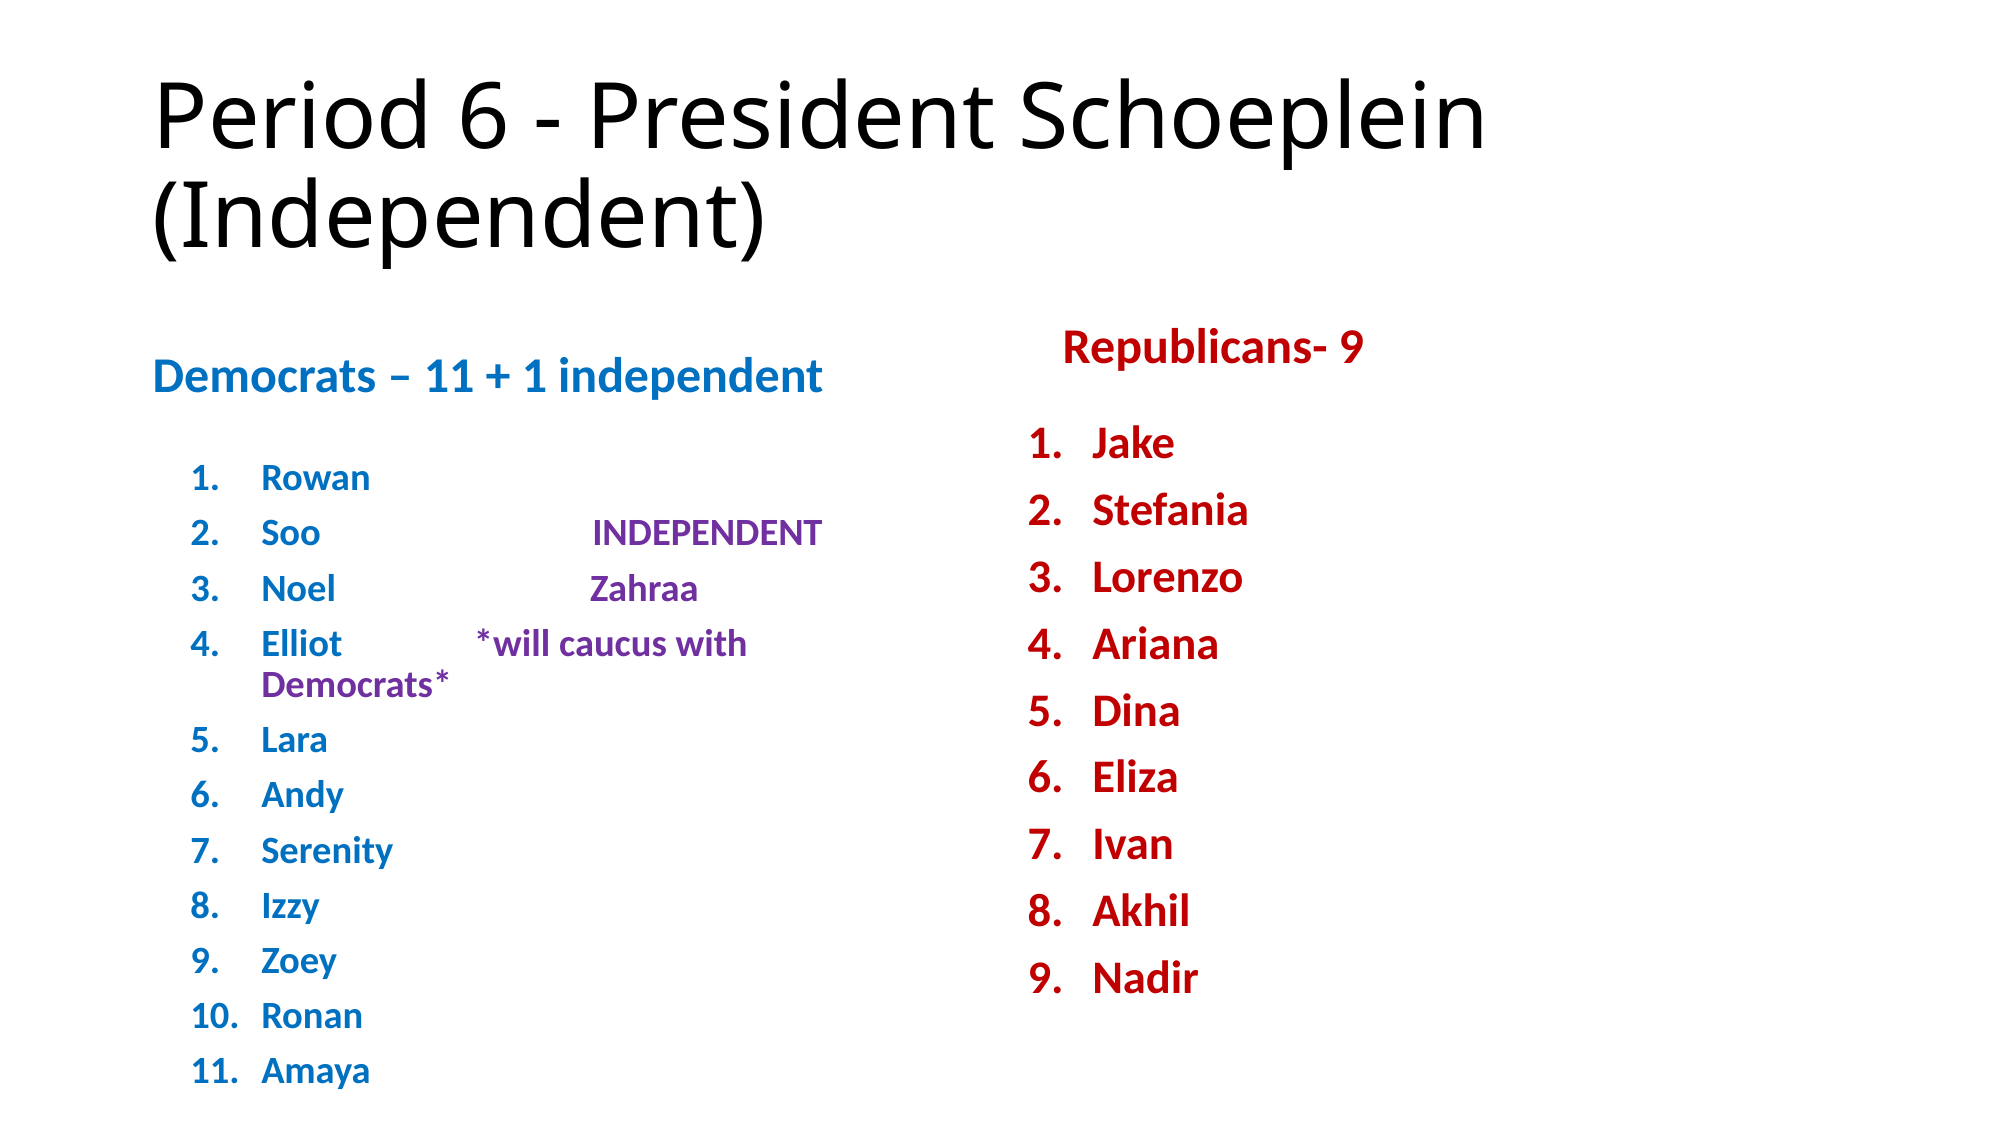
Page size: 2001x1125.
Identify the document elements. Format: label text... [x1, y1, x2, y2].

list Republicans- 9 [1047, 278, 1828, 383]
list Democrats – 11 + 1 independent [137, 278, 984, 411]
list Jake Stefania Lorenzo Ariana Dina Eliza Ivan Akhil Nadir [1012, 410, 1863, 1016]
title Period 6 - President Schoeplein (Independent) [137, 59, 1863, 278]
list Rowan Soo INDEPENDENT Noel Zahraa Elliot *will caucus with Democrats* Lara Andy Serenity Izzy Zoey Ronan Amaya [175, 450, 956, 1102]
